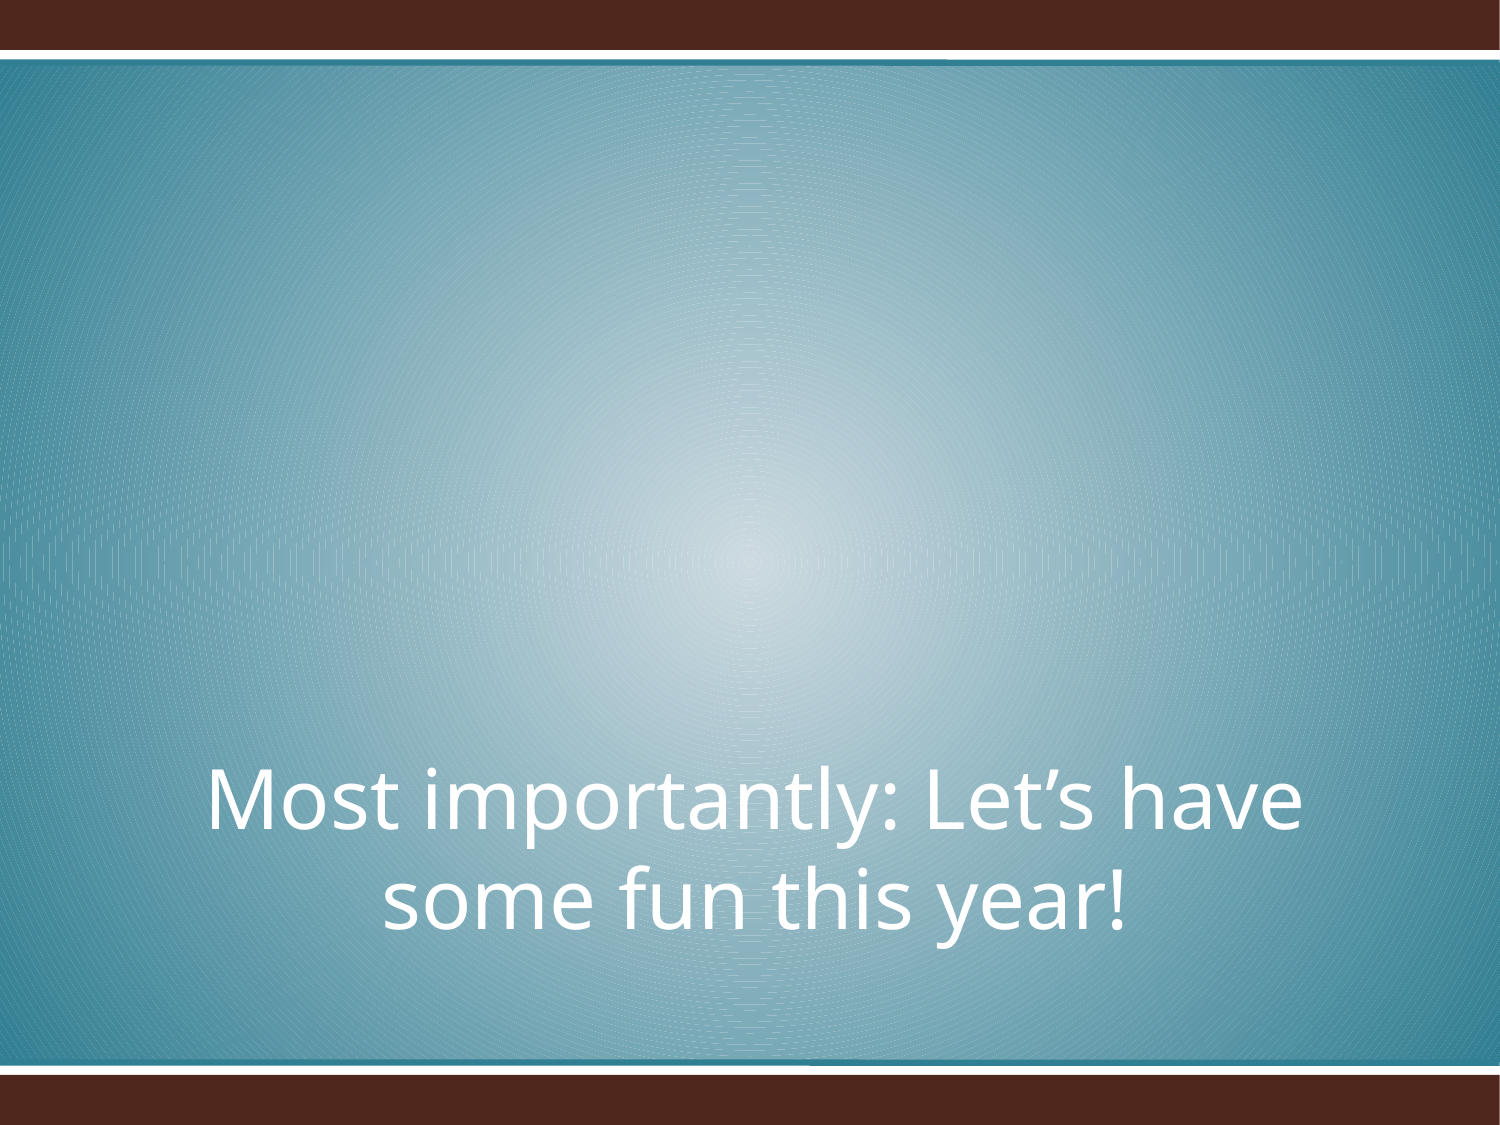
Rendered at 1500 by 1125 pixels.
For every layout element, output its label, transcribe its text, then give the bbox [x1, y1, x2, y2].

title Most importantly: Let’s have some fun this year! [118, 739, 1394, 963]
